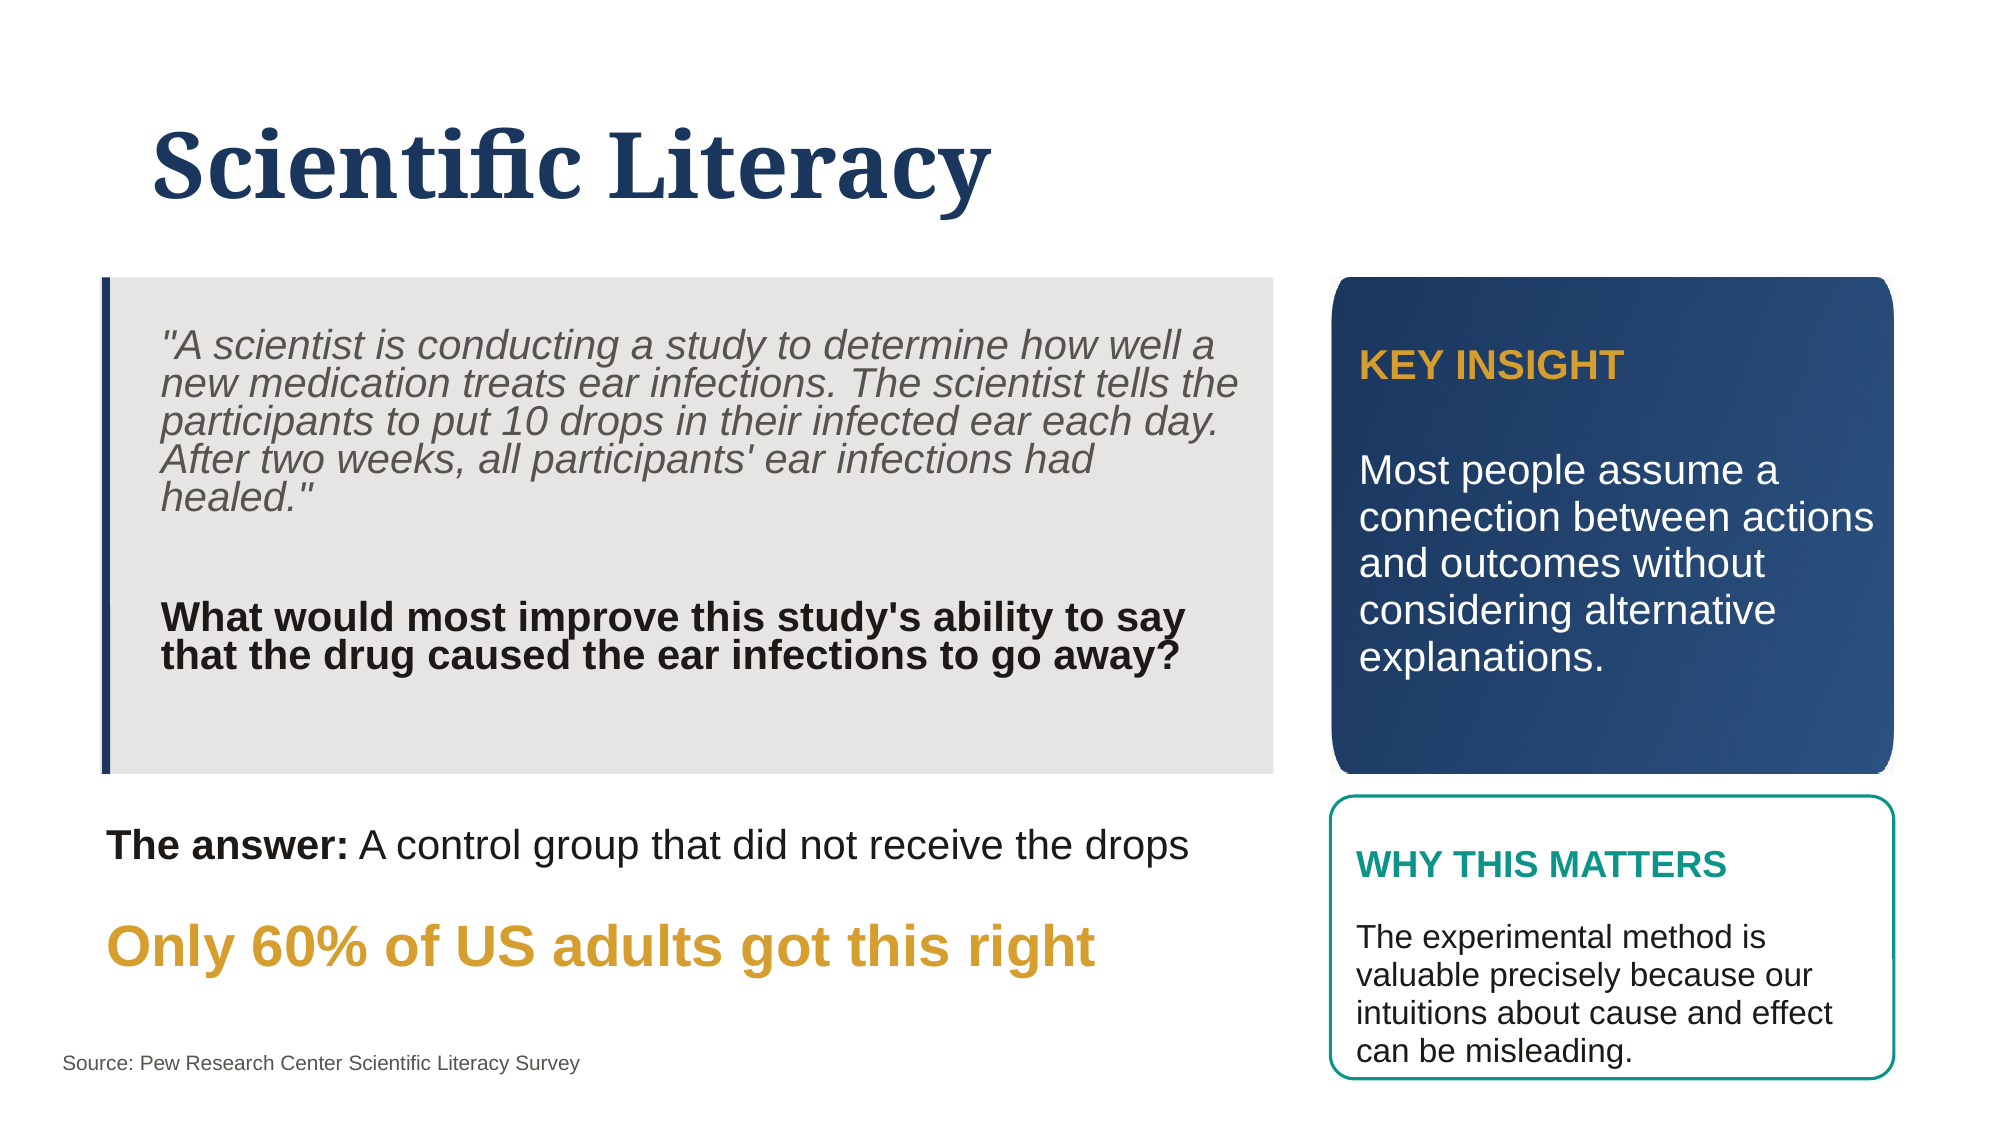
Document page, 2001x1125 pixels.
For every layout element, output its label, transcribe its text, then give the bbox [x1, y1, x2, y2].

text_box Only 60% of US adults got this right [106, 896, 1130, 979]
title Scientific Literacy [137, 59, 1863, 278]
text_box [1329, 795, 1895, 1080]
text_box The answer: A control group that did not receive the drops [106, 826, 1246, 868]
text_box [1329, 276, 1895, 775]
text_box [99, 276, 1274, 775]
text_box Source: Pew Research Center Scientific Literacy Survey [62, 1045, 593, 1075]
